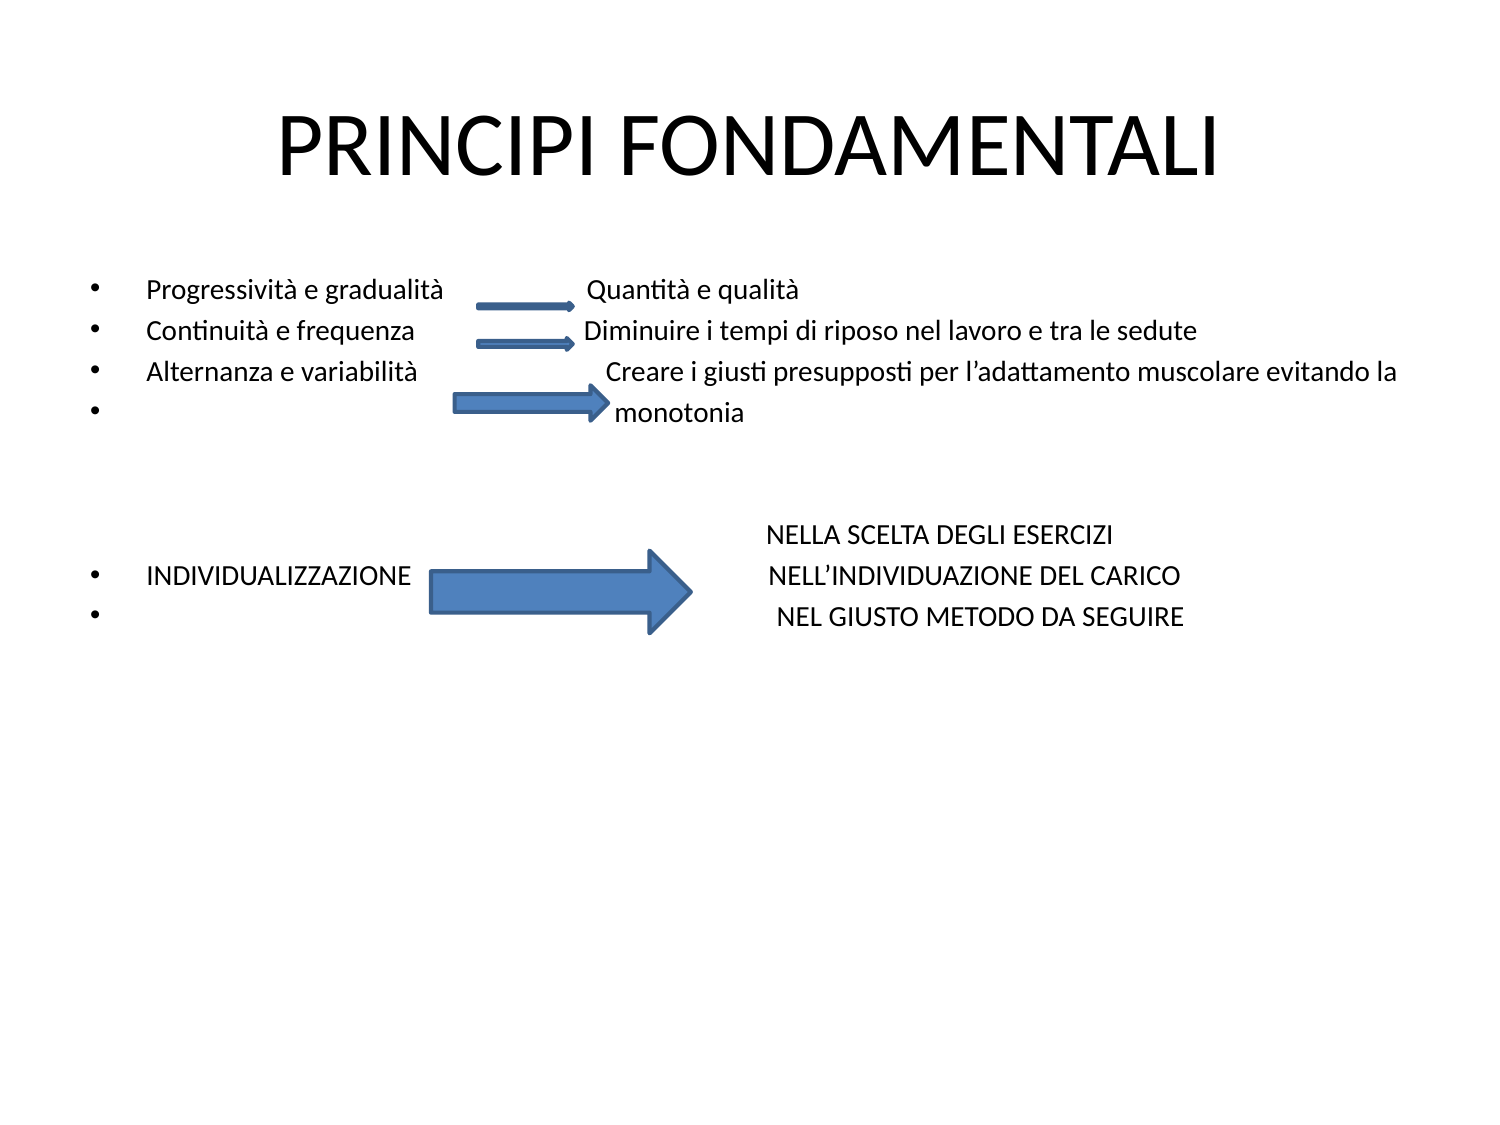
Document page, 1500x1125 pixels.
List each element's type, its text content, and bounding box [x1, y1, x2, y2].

title PRINCIPI FONDAMENTALI [75, 45, 1425, 233]
text_box [476, 300, 575, 313]
text_box [452, 383, 611, 423]
text_box [428, 548, 693, 636]
list Progressività e gradualità Quantità e qualità Continuità e frequenza Diminuire i tempi di riposo nel lavoro e tra le sedute Alternanza e variabilità Creare i giusti presupposti per l’adattamento muscolare evitando la monotonia NELLA SCELTA DEGLI ESERCIZI INDIVIDUALIZZAZIONE NELL’INDIVIDUAZIONE DEL CARICO NEL GIUSTO METODO DA SEGUIRE [75, 262, 1425, 1005]
text_box [476, 336, 575, 352]
